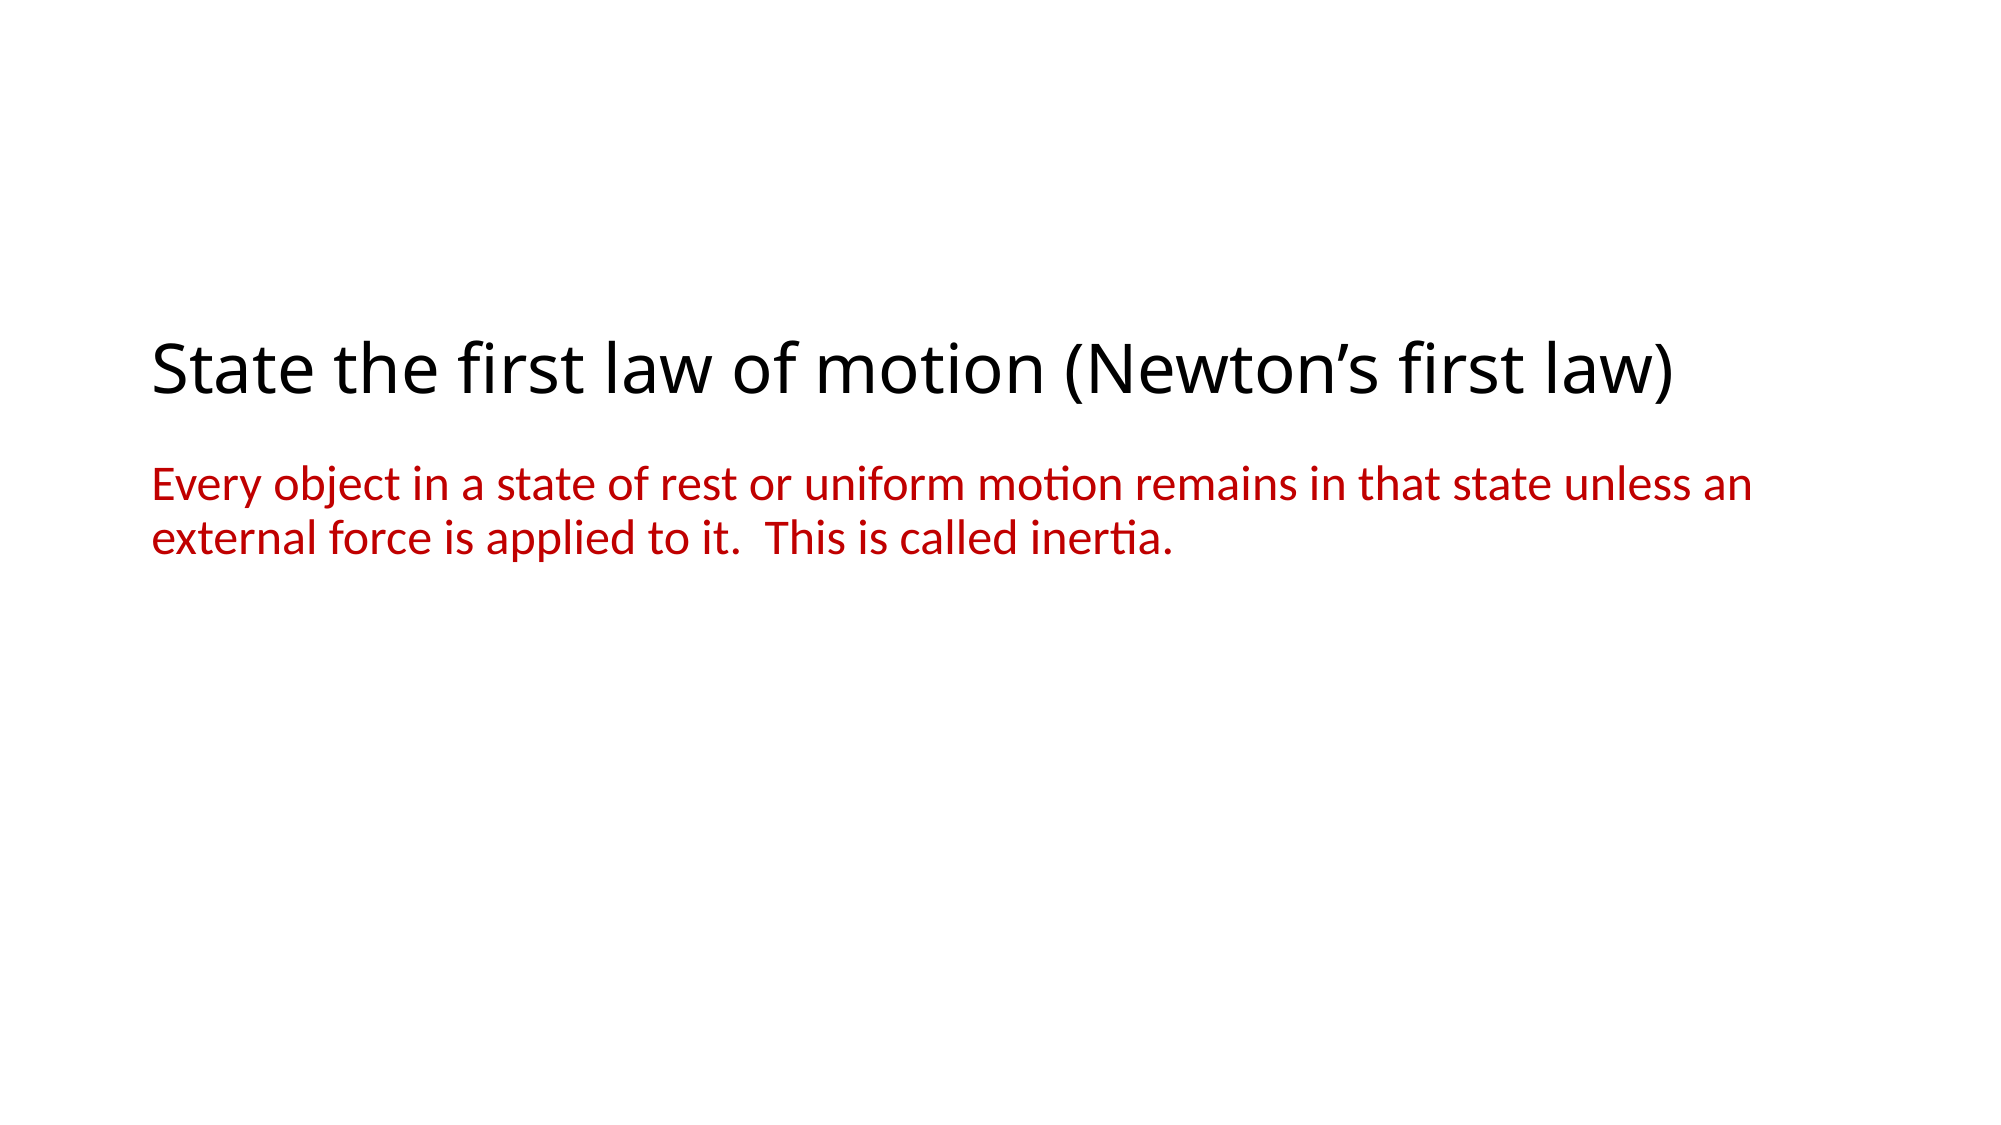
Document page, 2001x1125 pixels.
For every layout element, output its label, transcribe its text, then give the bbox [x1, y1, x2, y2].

list Every object in a state of rest or uniform motion remains in that state unless an external force is applied to it. This is called inertia. [136, 450, 1862, 999]
title State the first law of motion (Newton’s first law) [136, 280, 1862, 417]
